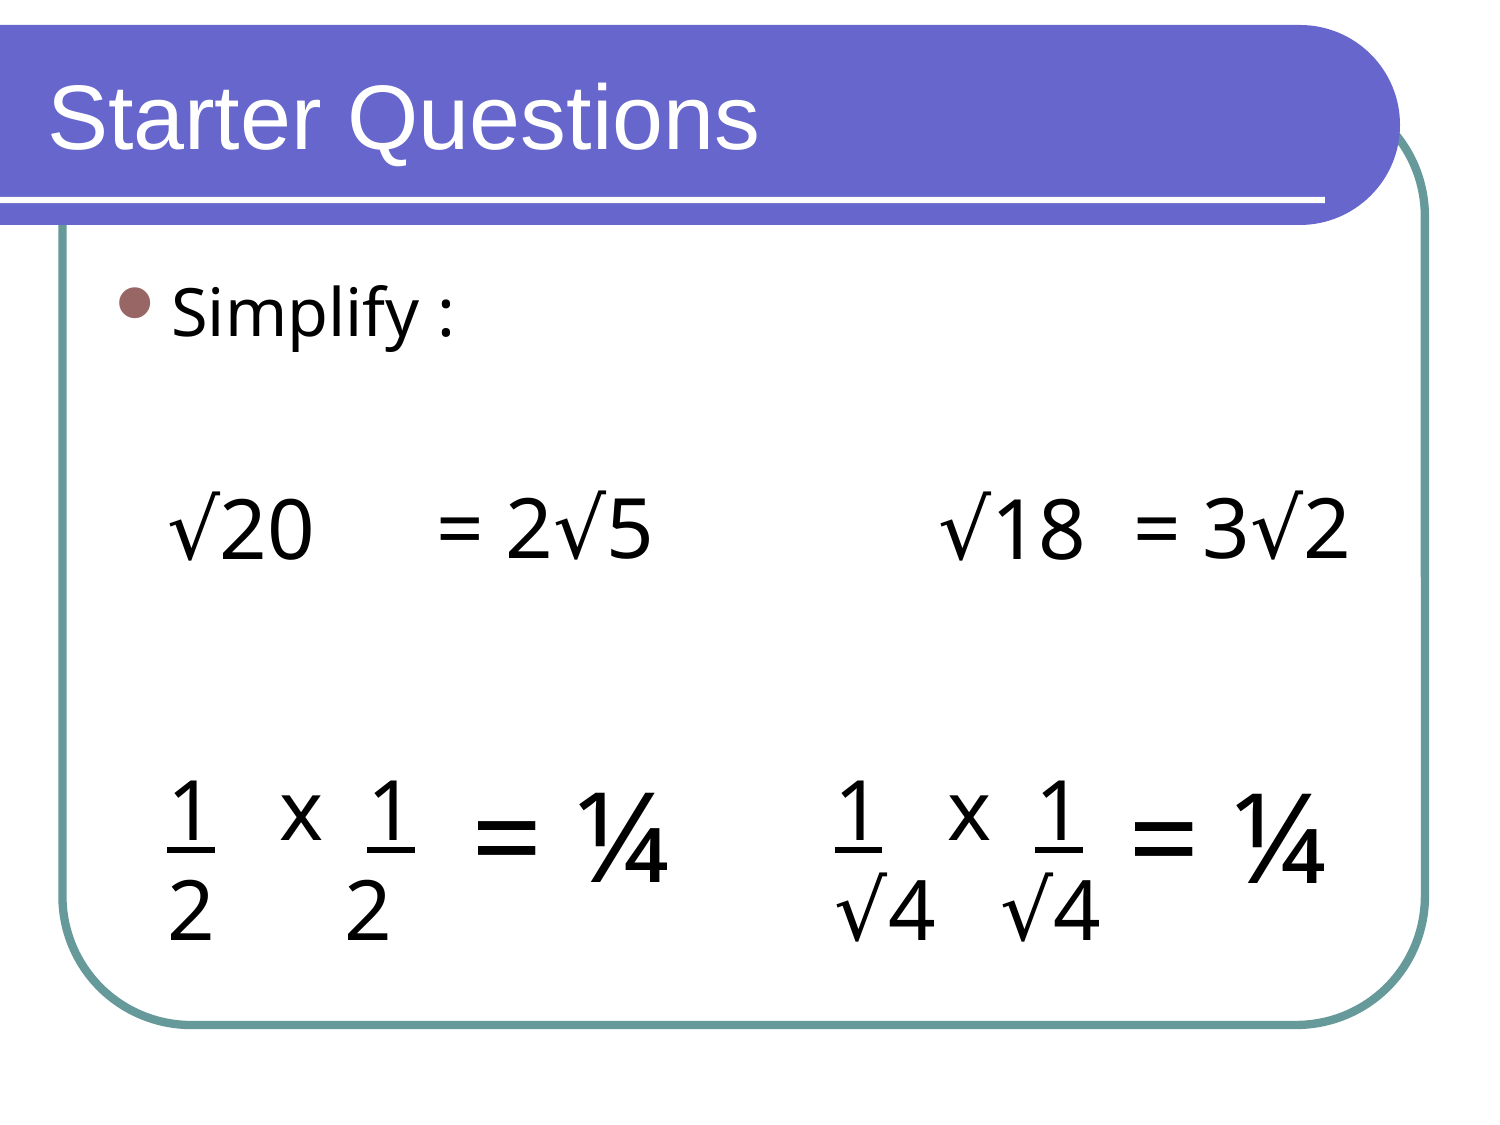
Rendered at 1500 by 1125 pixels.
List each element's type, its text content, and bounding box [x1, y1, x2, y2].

text_box = ¼ [1161, 751, 1360, 916]
text_box √20 [152, 468, 424, 584]
text_box √18 [923, 468, 1196, 584]
list Simplify : [99, 262, 1401, 988]
text_box = 3√2 [1118, 467, 1385, 583]
text_box 1 x 1 2 2 [152, 749, 493, 965]
text_box = ¼ [493, 749, 704, 915]
text_box = 2√5 [421, 467, 694, 583]
title Starter Questions [31, 37, 1348, 188]
text_box 1 x 1 √4 √4 [820, 749, 1161, 965]
